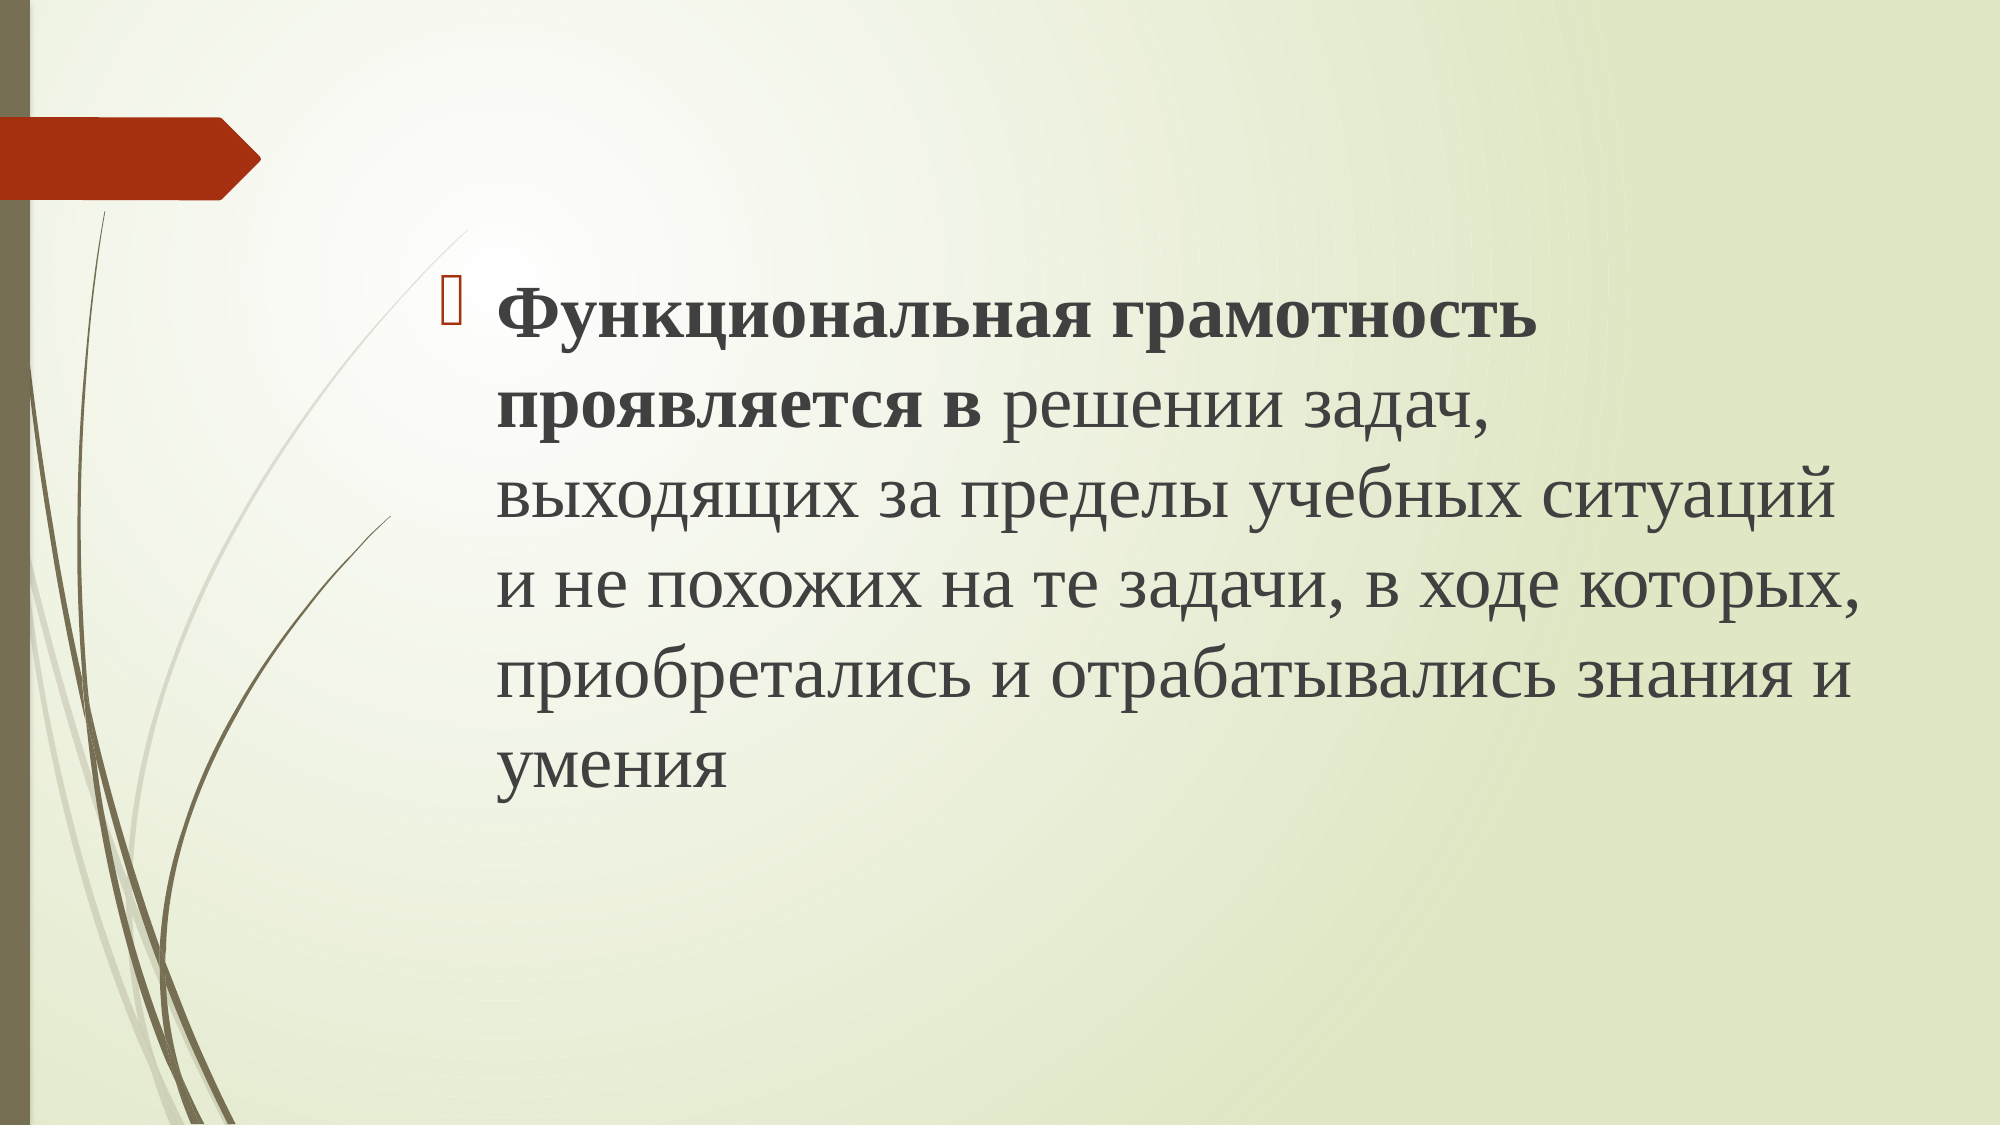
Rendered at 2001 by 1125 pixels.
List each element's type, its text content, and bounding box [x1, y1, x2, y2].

list Функциональная грамотность проявляется в решении задач, выходящих за пределы учебных ситуаций и не похожих на те задачи, в ходе которых, приобретались и отрабатывались знания и умения [424, 33, 1888, 970]
